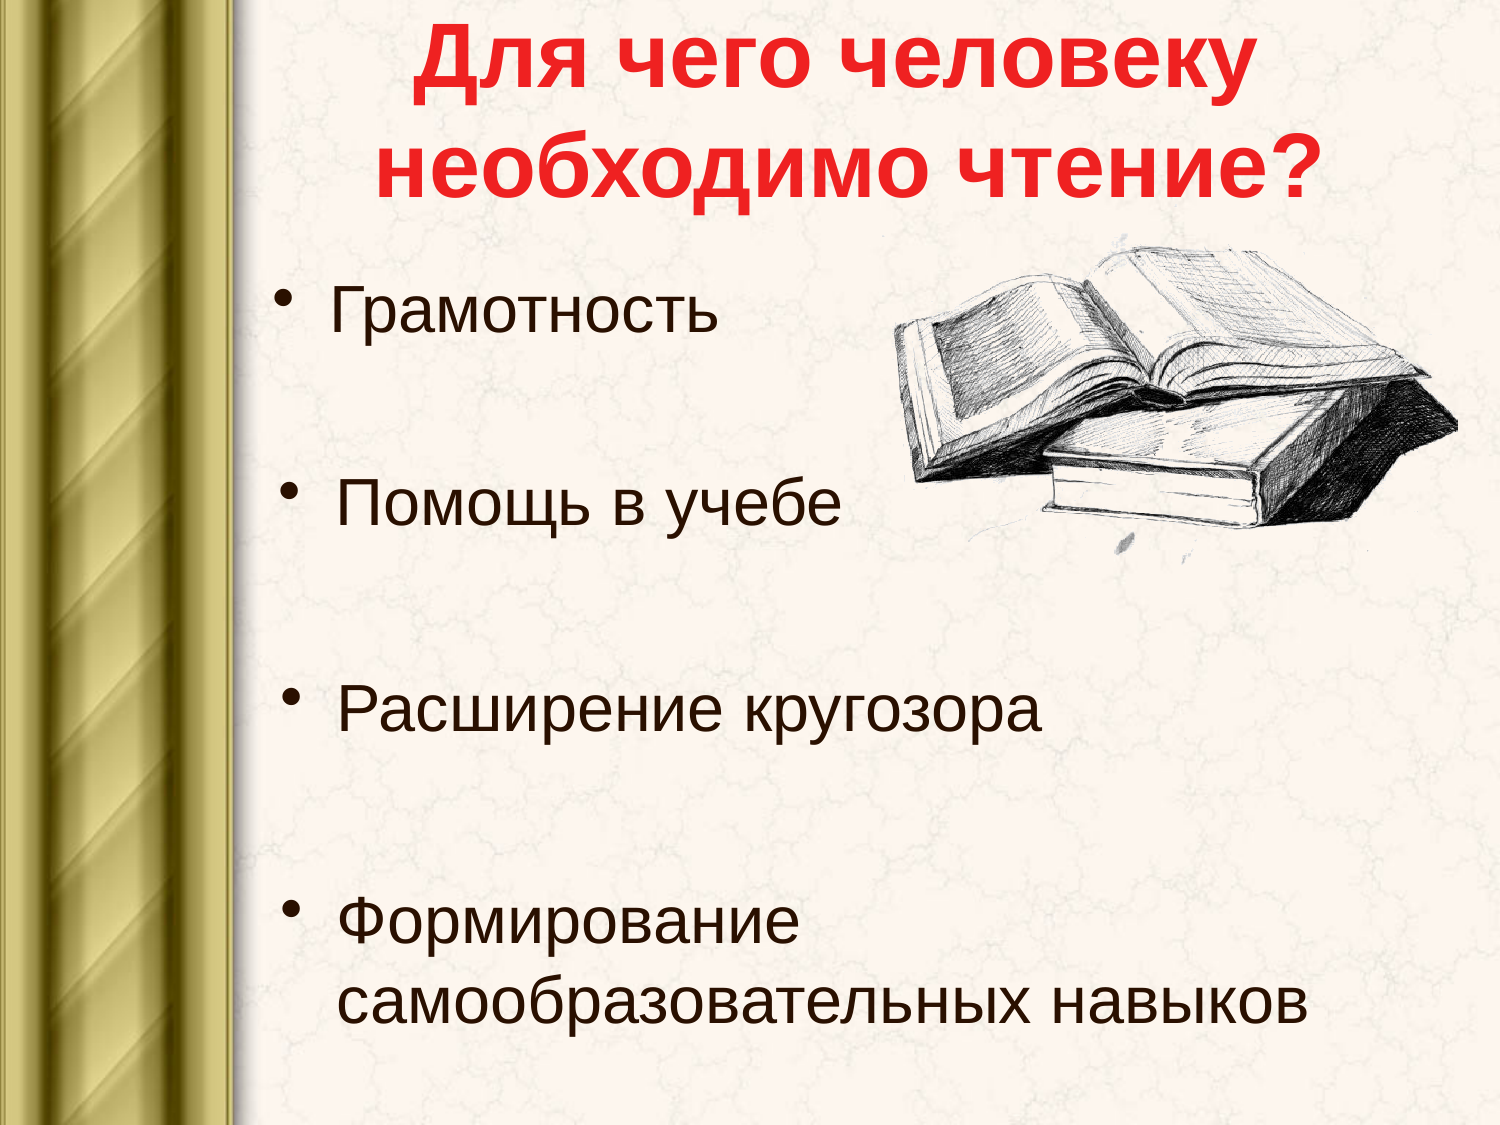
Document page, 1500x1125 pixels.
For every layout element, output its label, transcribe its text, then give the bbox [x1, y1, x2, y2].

list Грамотность [257, 257, 822, 374]
text_box Расширение кругозора [265, 656, 1122, 773]
picture [0, 0, 1500, 1125]
text_box Помощь в учебе [263, 451, 850, 567]
title Для чего человеку необходимо чтение? [234, 11, 1466, 200]
text_box Формирование самообразовательных навыков [265, 869, 1341, 1036]
